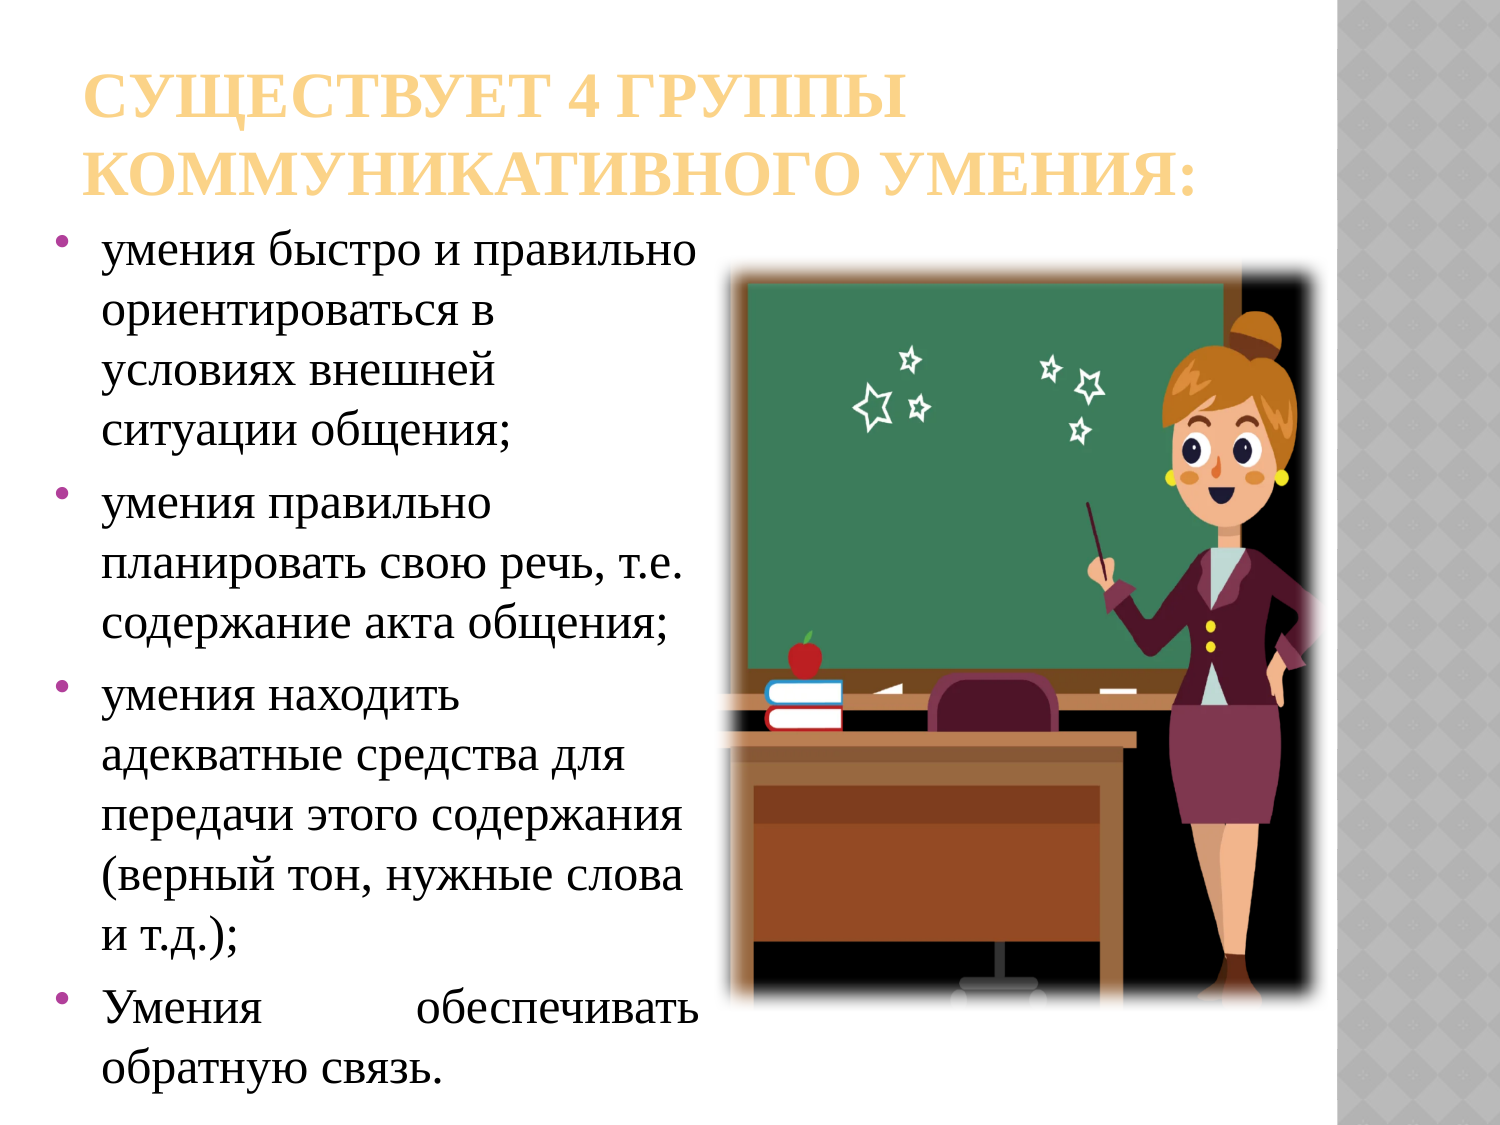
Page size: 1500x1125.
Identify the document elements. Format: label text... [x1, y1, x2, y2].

title Существует 4 группы коммуникативного умения: [75, 52, 1263, 209]
list умения быстро и правильно ориентироваться в условиях внешней ситуации общения; умения правильно планировать свою речь, т.е. содержание акта общения; умения находить адекватные средства для передачи этого содержания (верный тон, нужные слова и т.д.); Умения обеспечивать обратную связь. [41, 208, 715, 1102]
picture [714, 254, 1330, 1012]
